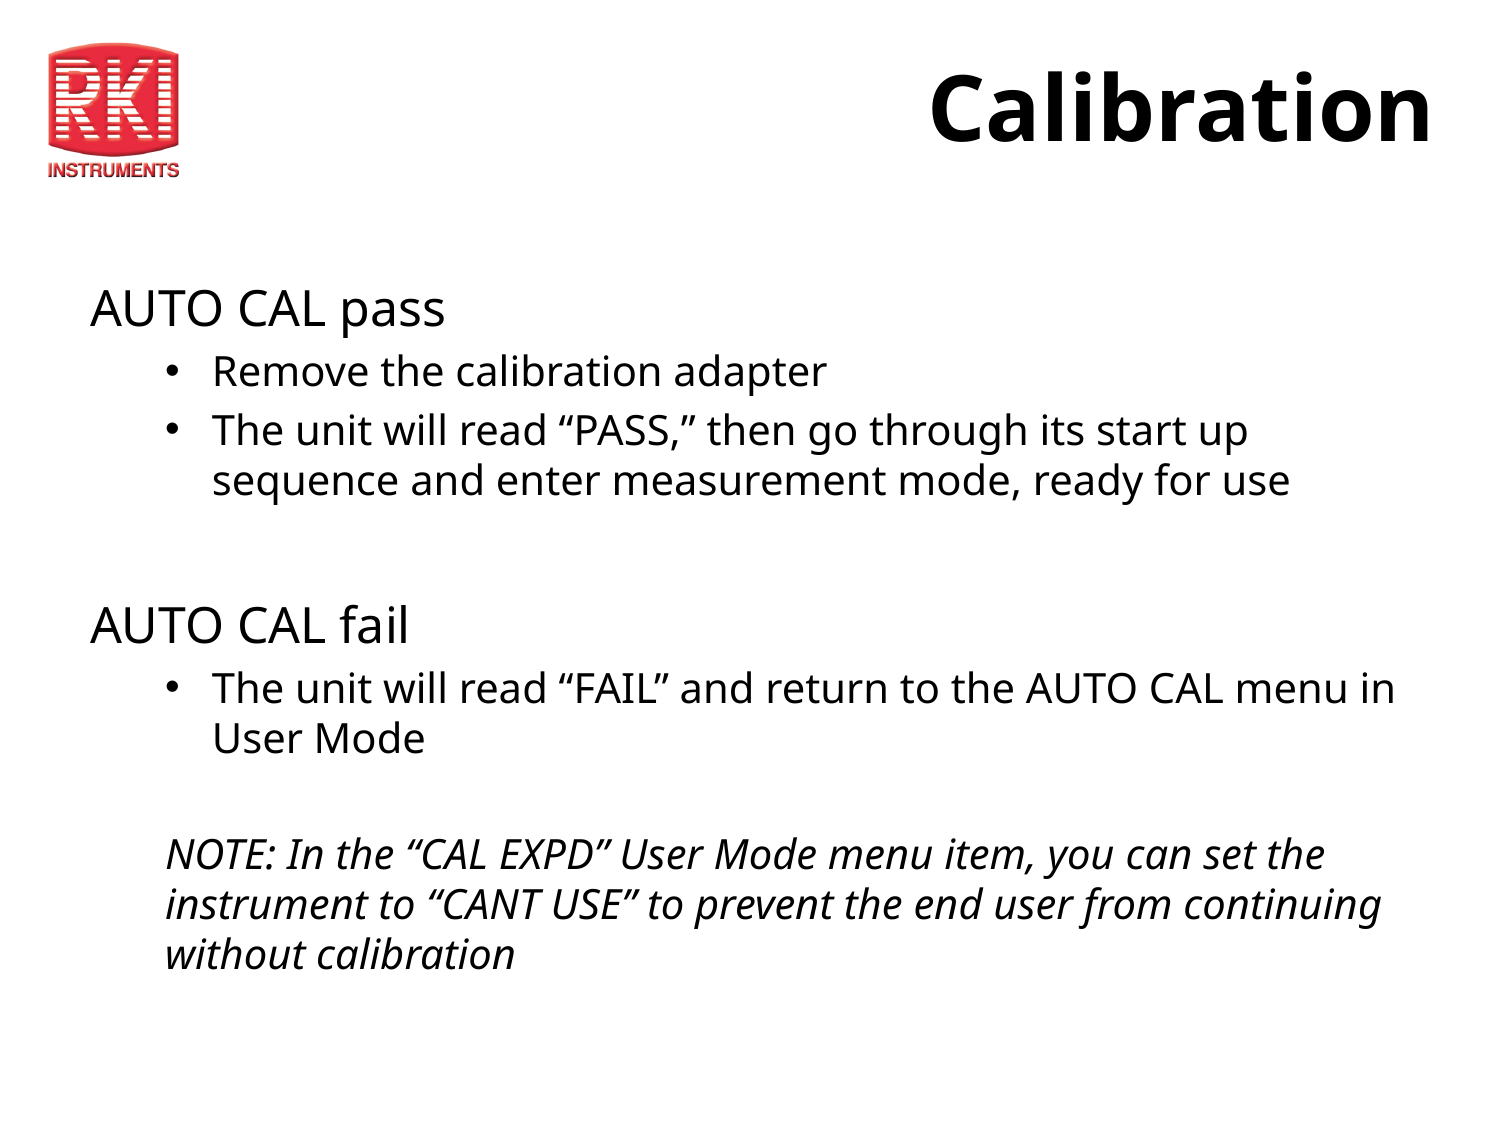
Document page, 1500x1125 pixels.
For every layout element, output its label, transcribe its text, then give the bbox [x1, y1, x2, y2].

picture [37, 37, 188, 184]
list AUTO CAL pass Remove the calibration adapter The unit will read “PASS,” then go through its start up sequence and enter measurement mode, ready for use AUTO CAL fail The unit will read “FAIL” and return to the AUTO CAL menu in User Mode NOTE: In the “CAL EXPD” User Mode menu item, you can set the instrument to “CANT USE” to prevent the end user from continuing without calibration [75, 269, 1425, 1076]
title Calibration [175, 49, 1451, 161]
